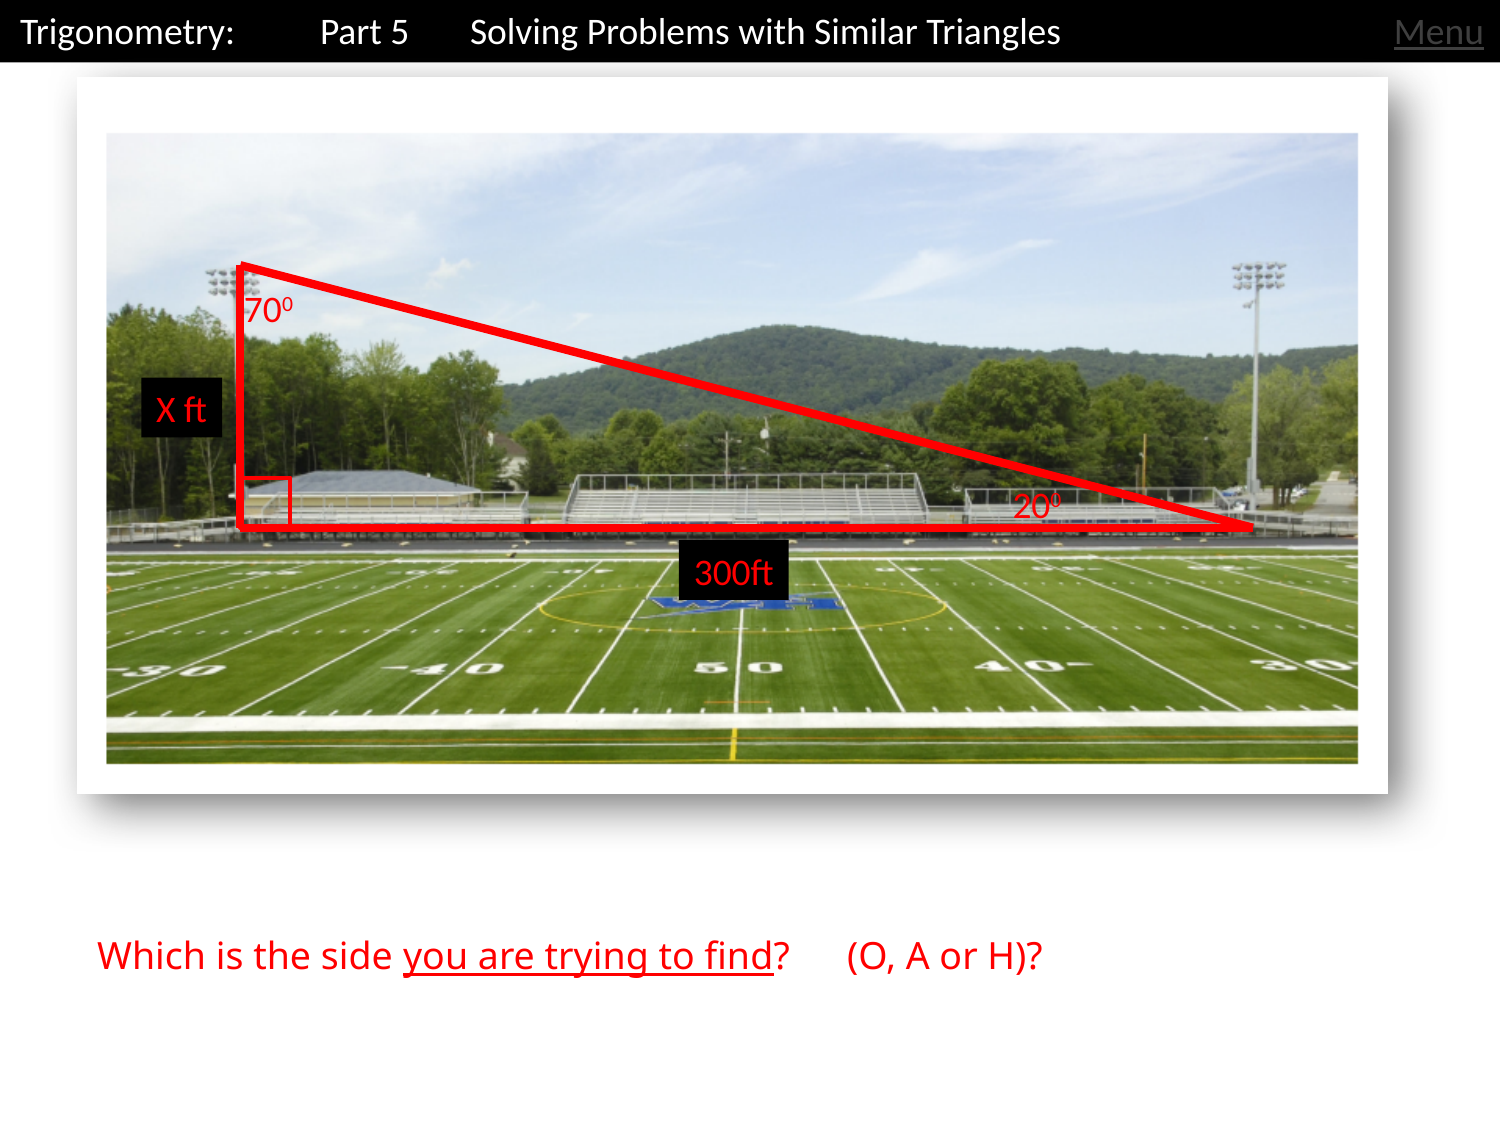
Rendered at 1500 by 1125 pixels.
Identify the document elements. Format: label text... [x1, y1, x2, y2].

text_box [0, 0, 5, 64]
picture [77, 77, 1388, 794]
text_box Which is the side you are trying to find? (O, A or H)? [82, 924, 1379, 1030]
text_box Trigonometry: Part 5 Solving Problems with Similar Triangles [5, 0, 1086, 105]
text_box [1086, 0, 1500, 64]
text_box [240, 265, 1254, 528]
text_box Menu [1379, 0, 1500, 60]
